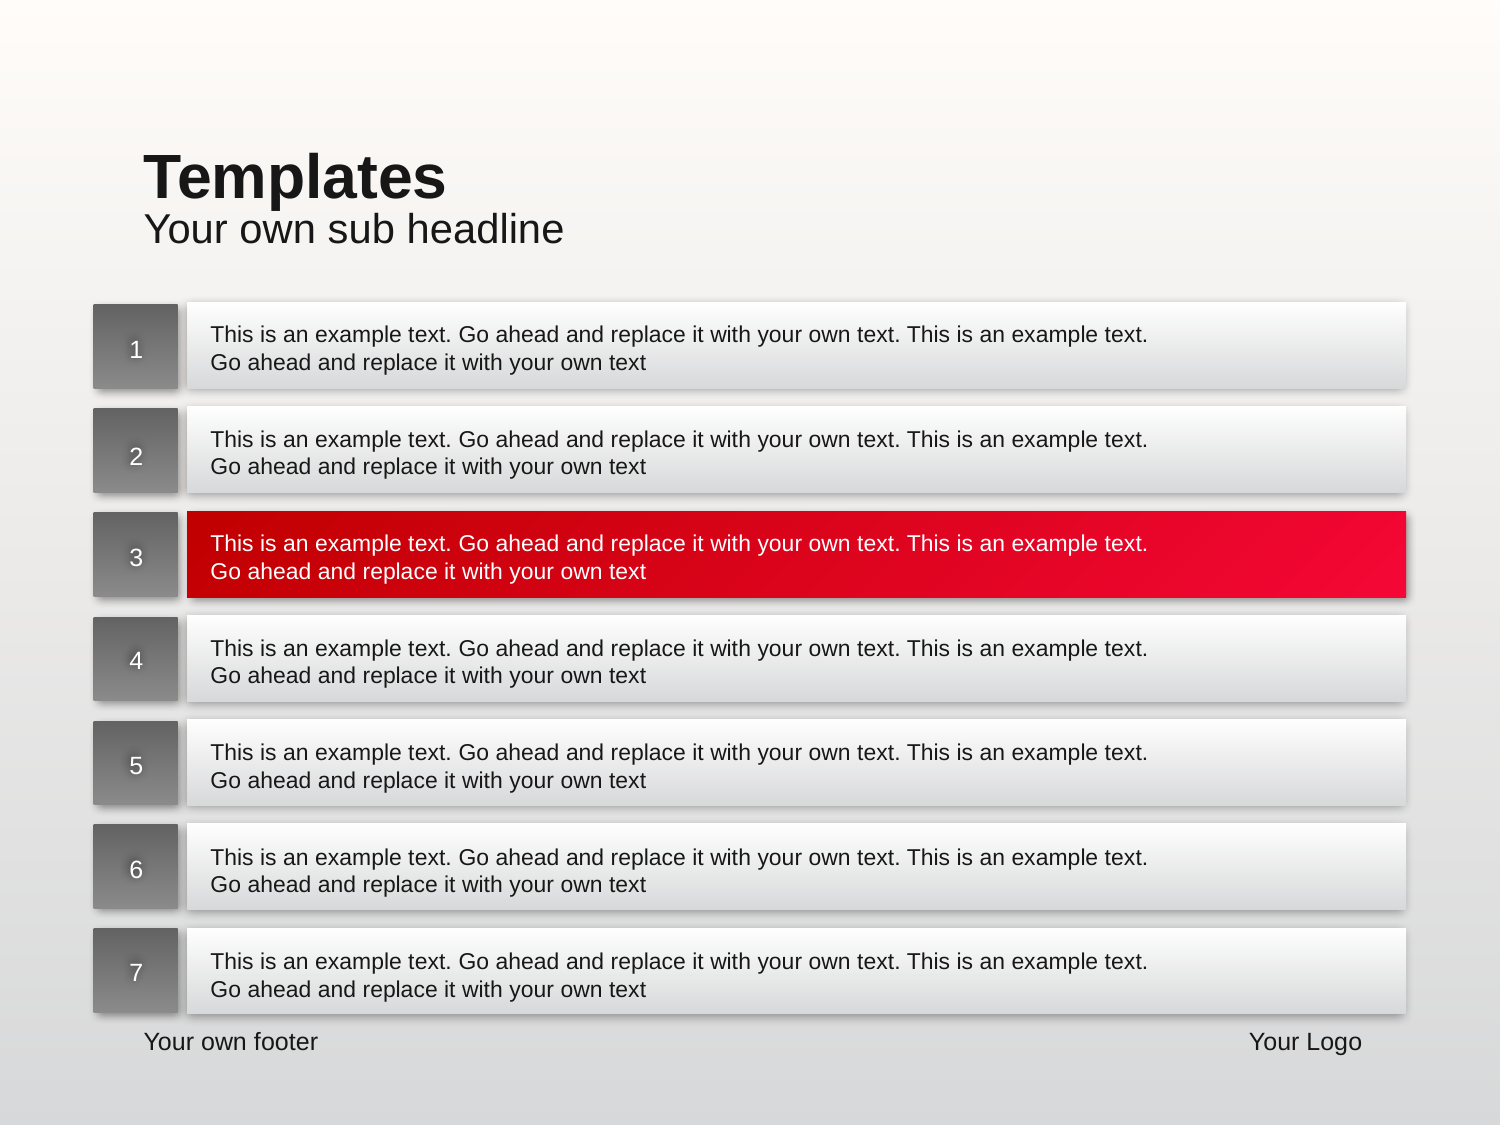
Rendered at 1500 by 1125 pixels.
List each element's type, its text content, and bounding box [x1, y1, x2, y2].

text_box This is an example text. Go ahead and replace it with your own text. This is an example text. Go ahead and replace it with your own text [195, 521, 1169, 619]
text_box This is an example text. Go ahead and replace it with your own text. This is an example text. Go ahead and replace it with your own text [195, 625, 1169, 723]
text_box [187, 823, 1407, 910]
text_box Your own footer [143, 1010, 396, 1070]
text_box Templates [143, 127, 582, 227]
text_box This is an example text. Go ahead and replace it with your own text. This is an example text. Go ahead and replace it with your own text [195, 416, 1169, 515]
text_box [187, 406, 1407, 493]
text_box [187, 928, 1407, 1014]
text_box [93, 304, 178, 1013]
text_box This is an example text. Go ahead and replace it with your own text. This is an example text. Go ahead and replace it with your own text [195, 939, 1169, 1037]
text_box Your own sub headline [143, 222, 940, 282]
text_box [187, 719, 1407, 806]
text_box This is an example text. Go ahead and replace it with your own text. This is an example text. Go ahead and replace it with your own text [195, 730, 1169, 828]
text_box [187, 302, 1407, 389]
text_box [187, 615, 1407, 702]
text_box [186, 510, 1407, 598]
text_box This is an example text. Go ahead and replace it with your own text. This is an example text. Go ahead and replace it with your own text [195, 312, 1169, 410]
text_box This is an example text. Go ahead and replace it with your own text. This is an example text. Go ahead and replace it with your own text [195, 834, 1169, 933]
text_box Your Logo [1110, 1010, 1363, 1070]
